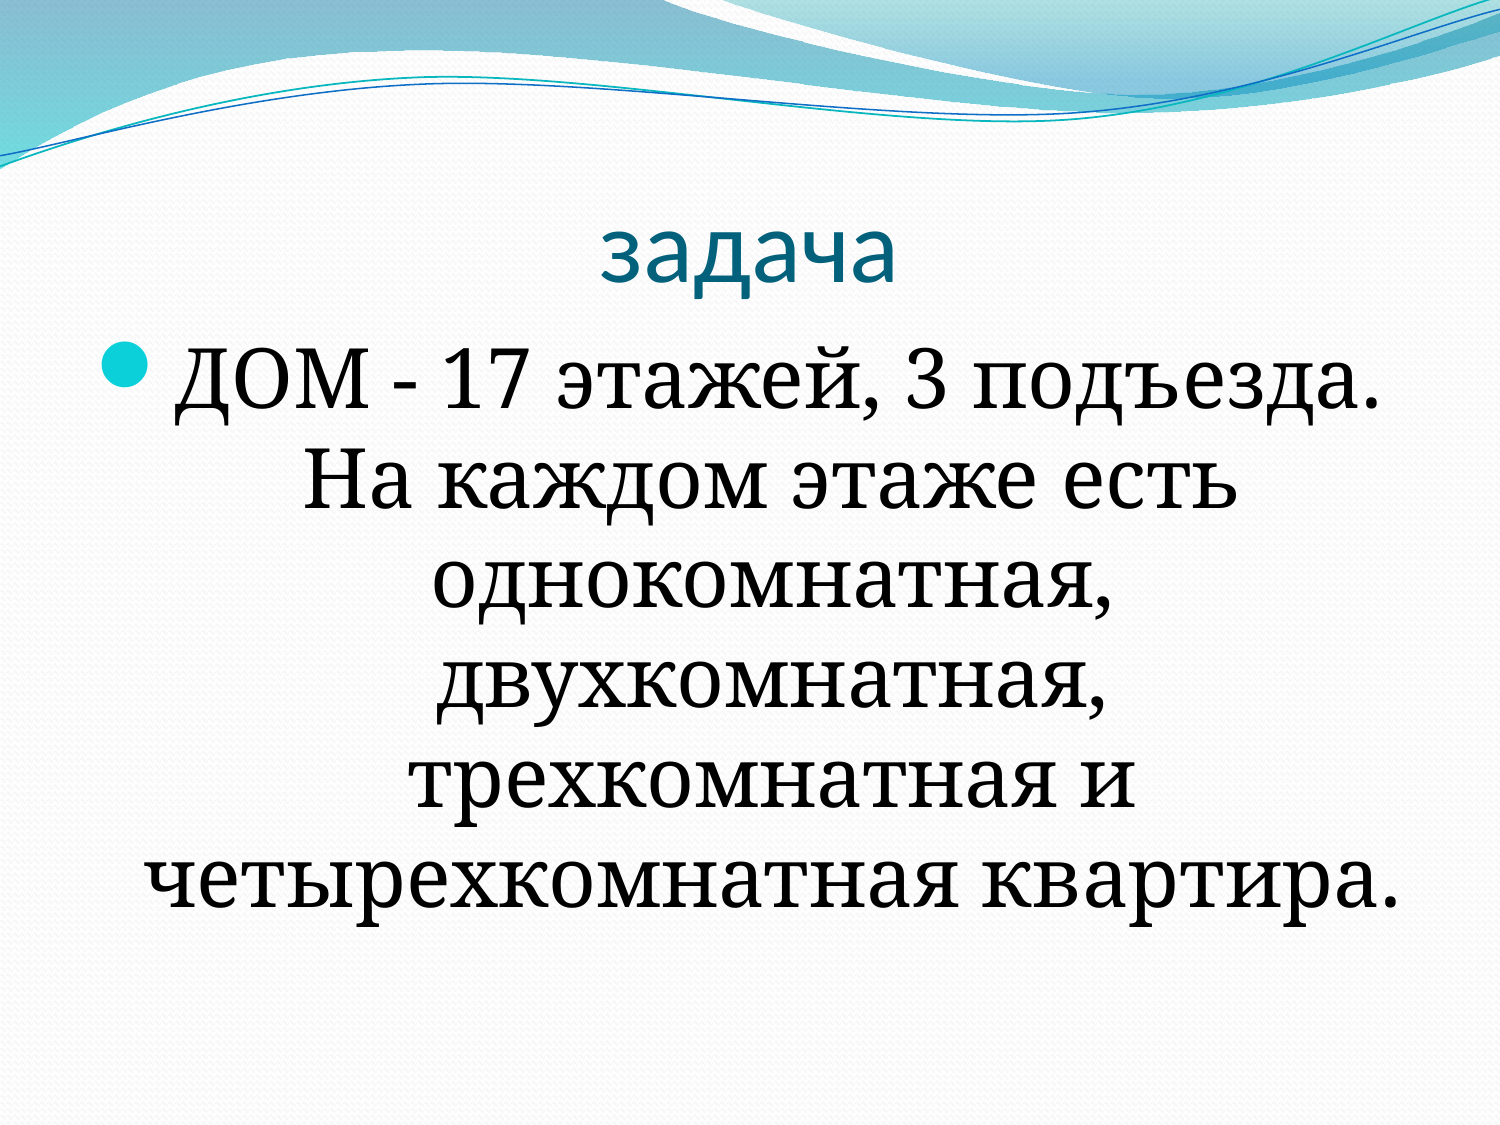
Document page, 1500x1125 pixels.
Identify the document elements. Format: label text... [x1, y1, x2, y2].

list ДОМ - 17 этажей, 3 подъезда. На каждом этаже есть однокомнатная, двухкомнатная, трехкомнатная и четырехкомнатная квартира. [75, 317, 1425, 1038]
title задача [75, 115, 1425, 303]
